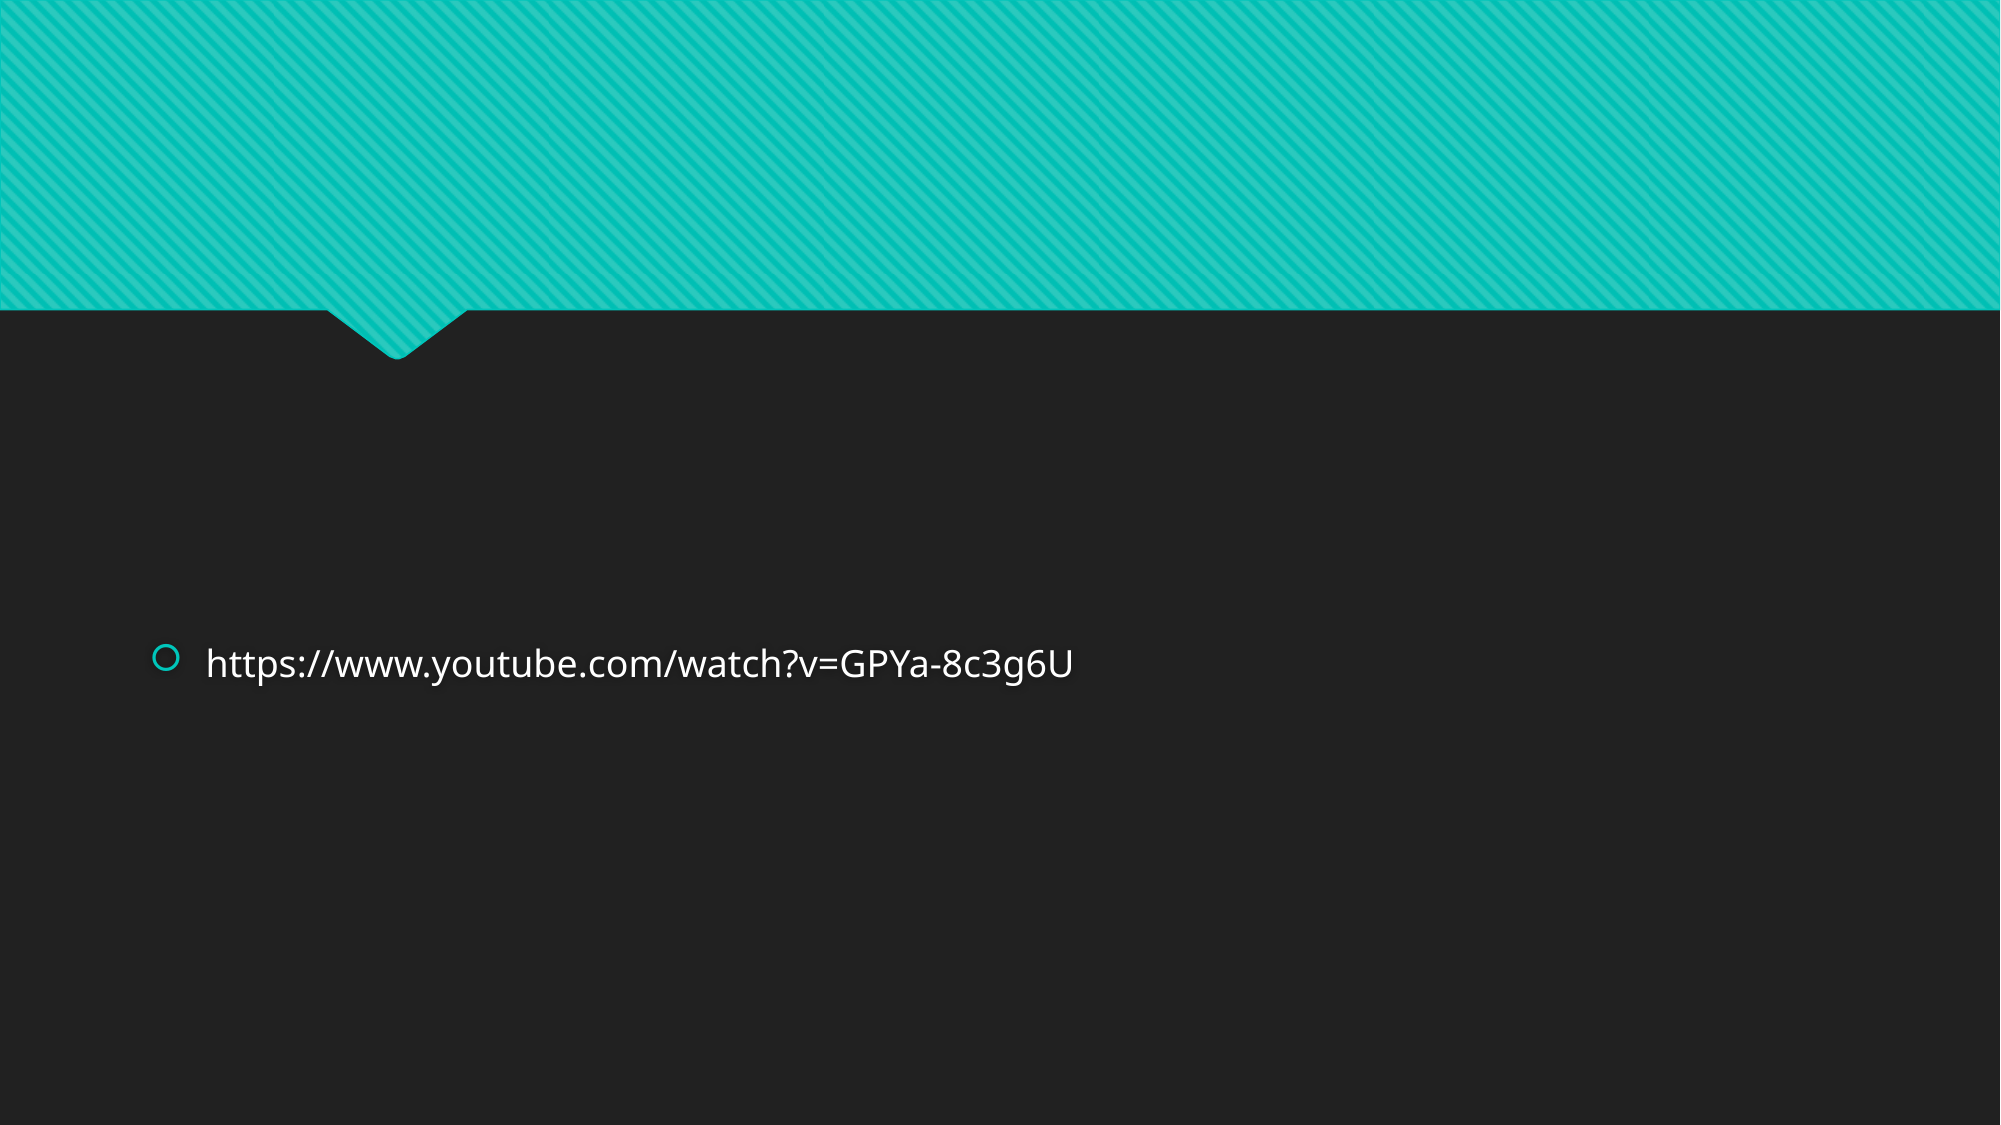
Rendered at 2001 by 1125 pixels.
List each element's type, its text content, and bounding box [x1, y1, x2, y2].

list https://www.youtube.com/watch?v=GPYa-8c3g6U [134, 364, 1866, 962]
